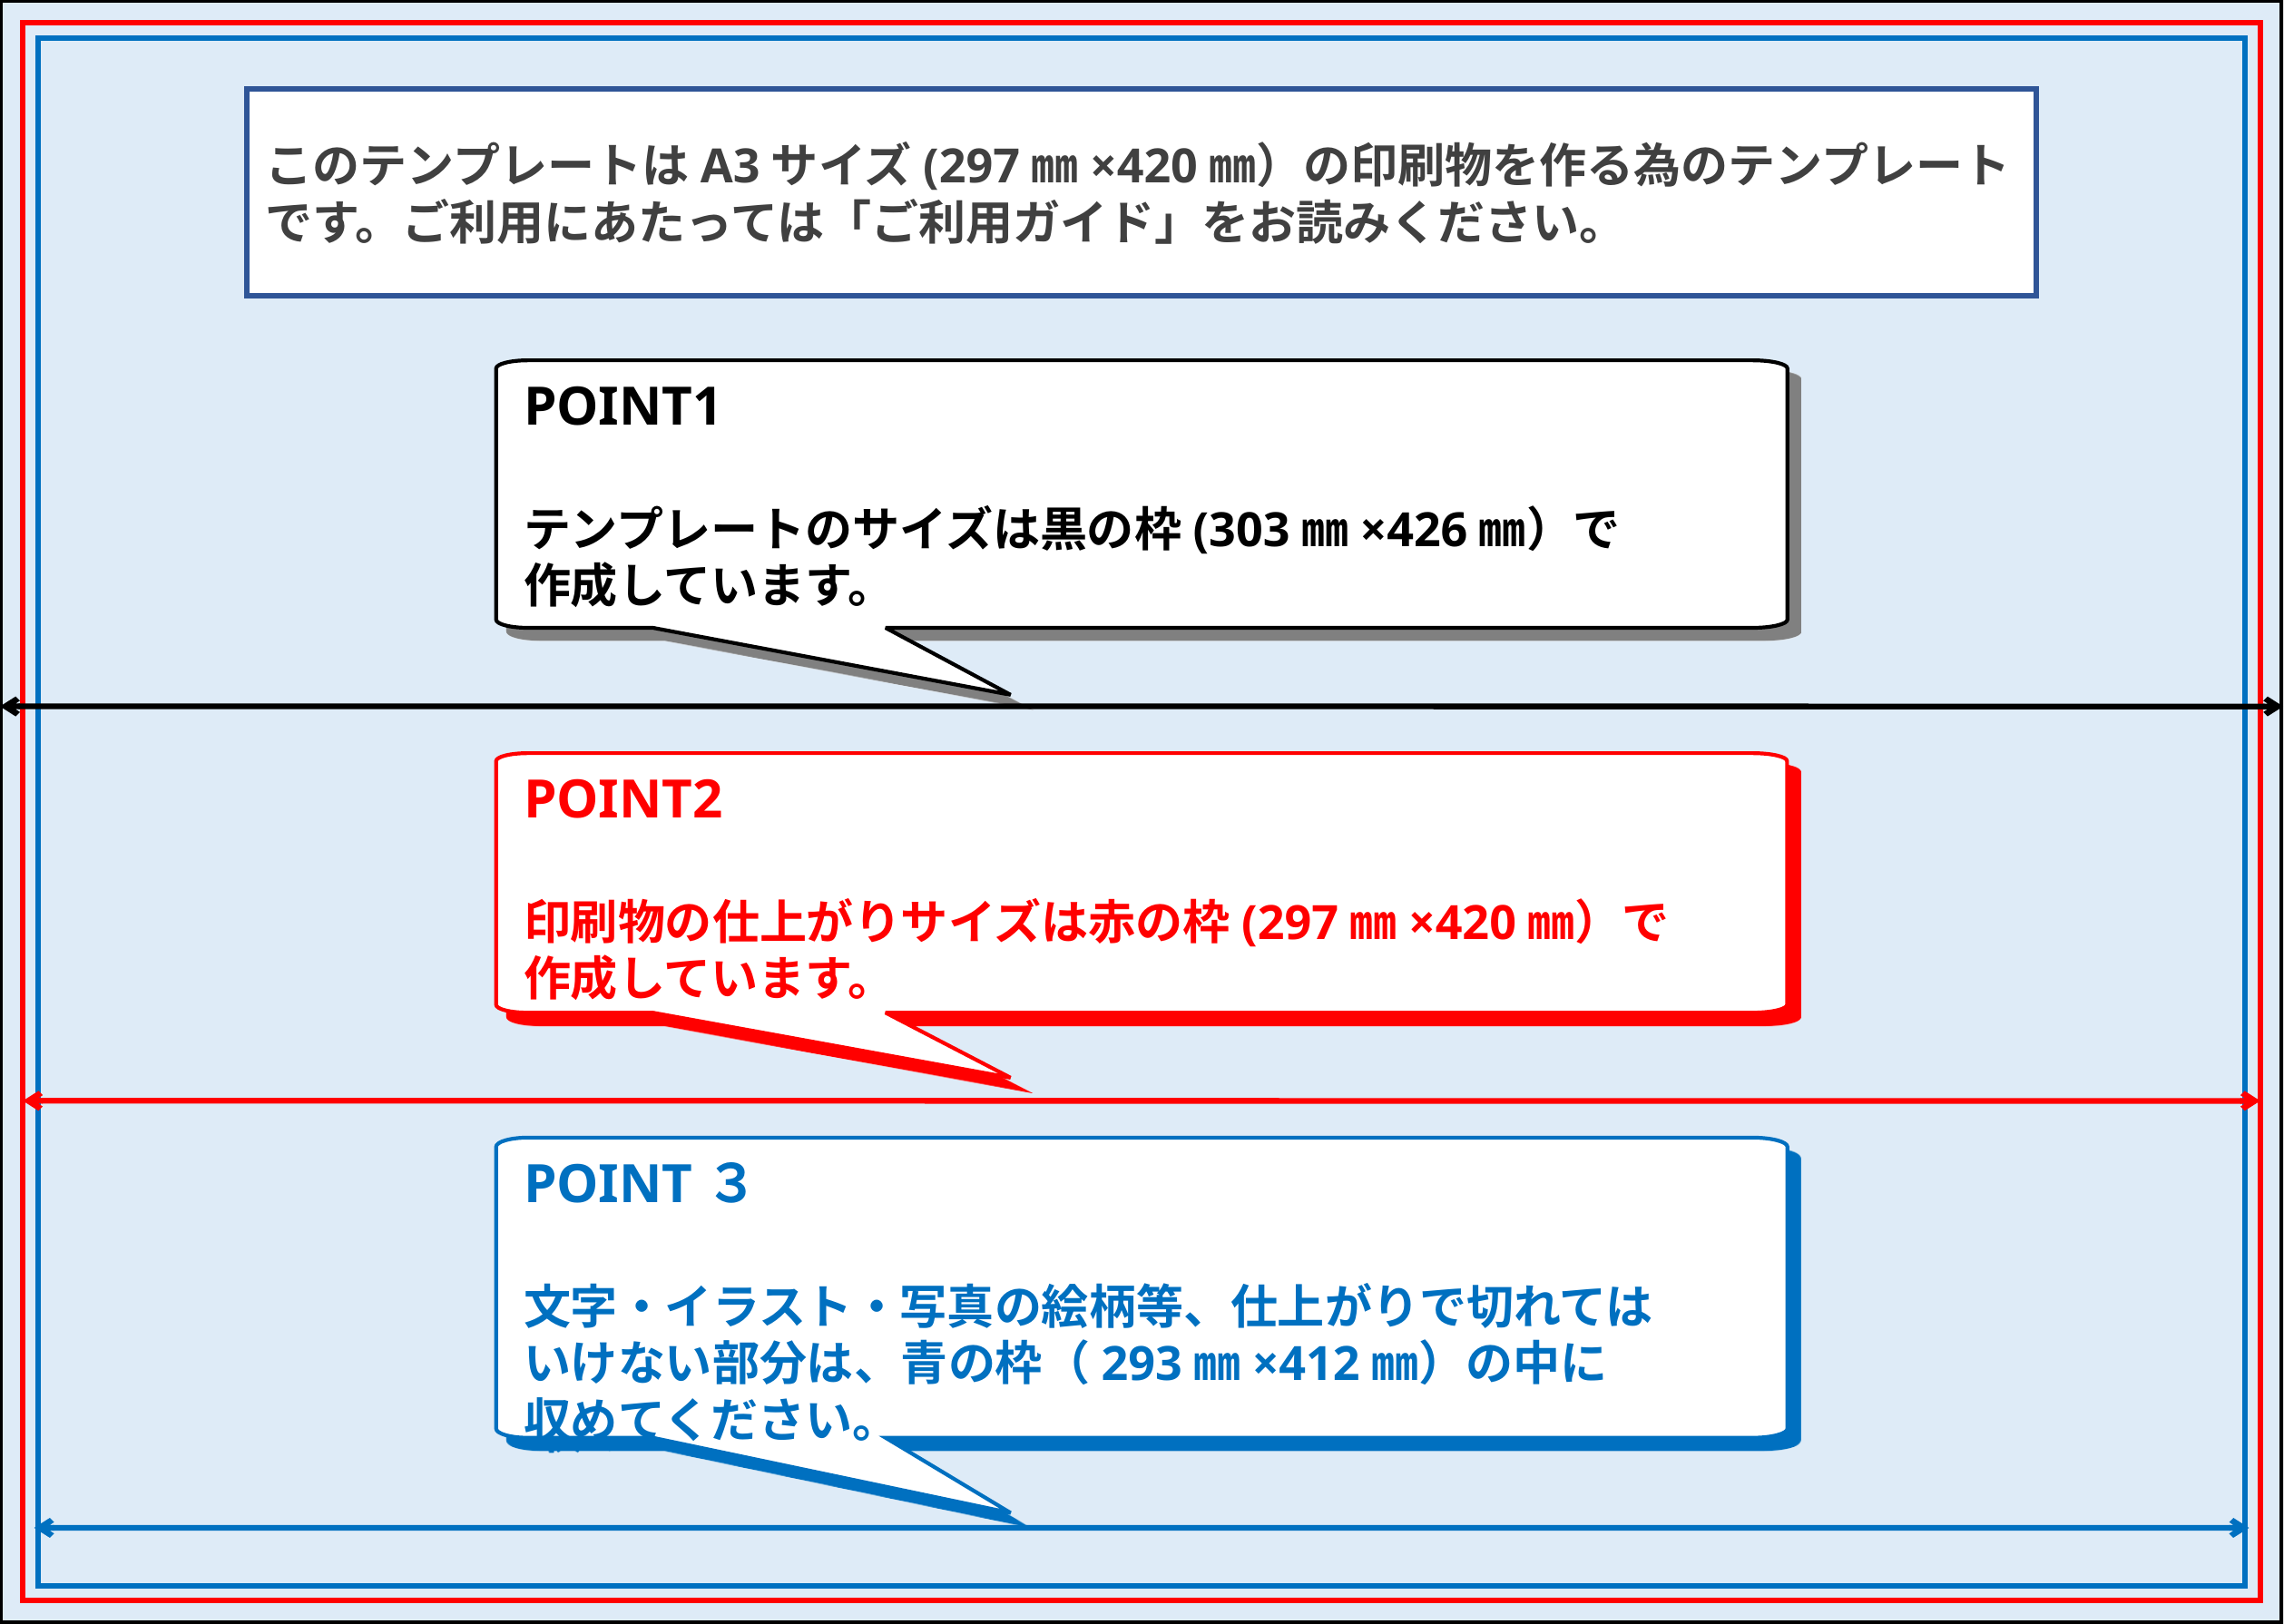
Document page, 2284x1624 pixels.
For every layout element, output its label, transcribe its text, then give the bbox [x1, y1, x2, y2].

text_box [0, 0, 2283, 706]
text_box [37, 707, 2246, 1101]
text_box [0, 707, 2283, 1624]
text_box [34, 1521, 2250, 1535]
text_box [22, 707, 2261, 1601]
text_box [22, 22, 2261, 706]
text_box このテンプレートはA3サイズ(297㎜×420㎜）の印刷物を作る為のテンプレートです。ご利用にあたっては「ご利用ガイド」をお読みください。 [246, 88, 2037, 297]
text_box POINT1 テンプレートのサイズは黒の枠(303㎜×426㎜）で 作成しています。 [495, 360, 1788, 695]
text_box [37, 1529, 2246, 1587]
text_box [23, 1094, 2260, 1108]
text_box [37, 1101, 2246, 1527]
text_box POINT2 印刷物の仕上がりサイズは赤の枠(297㎜×420㎜）で 作成しています。 [495, 753, 1788, 1078]
text_box [37, 37, 2246, 706]
text_box POINT３ 文字・イラスト・写真の絵柄等、仕上がりで切れては いけない部分は、青の枠（293㎜×412㎜）の中に 収めてください。 [495, 1137, 1788, 1513]
text_box [0, 699, 2284, 713]
